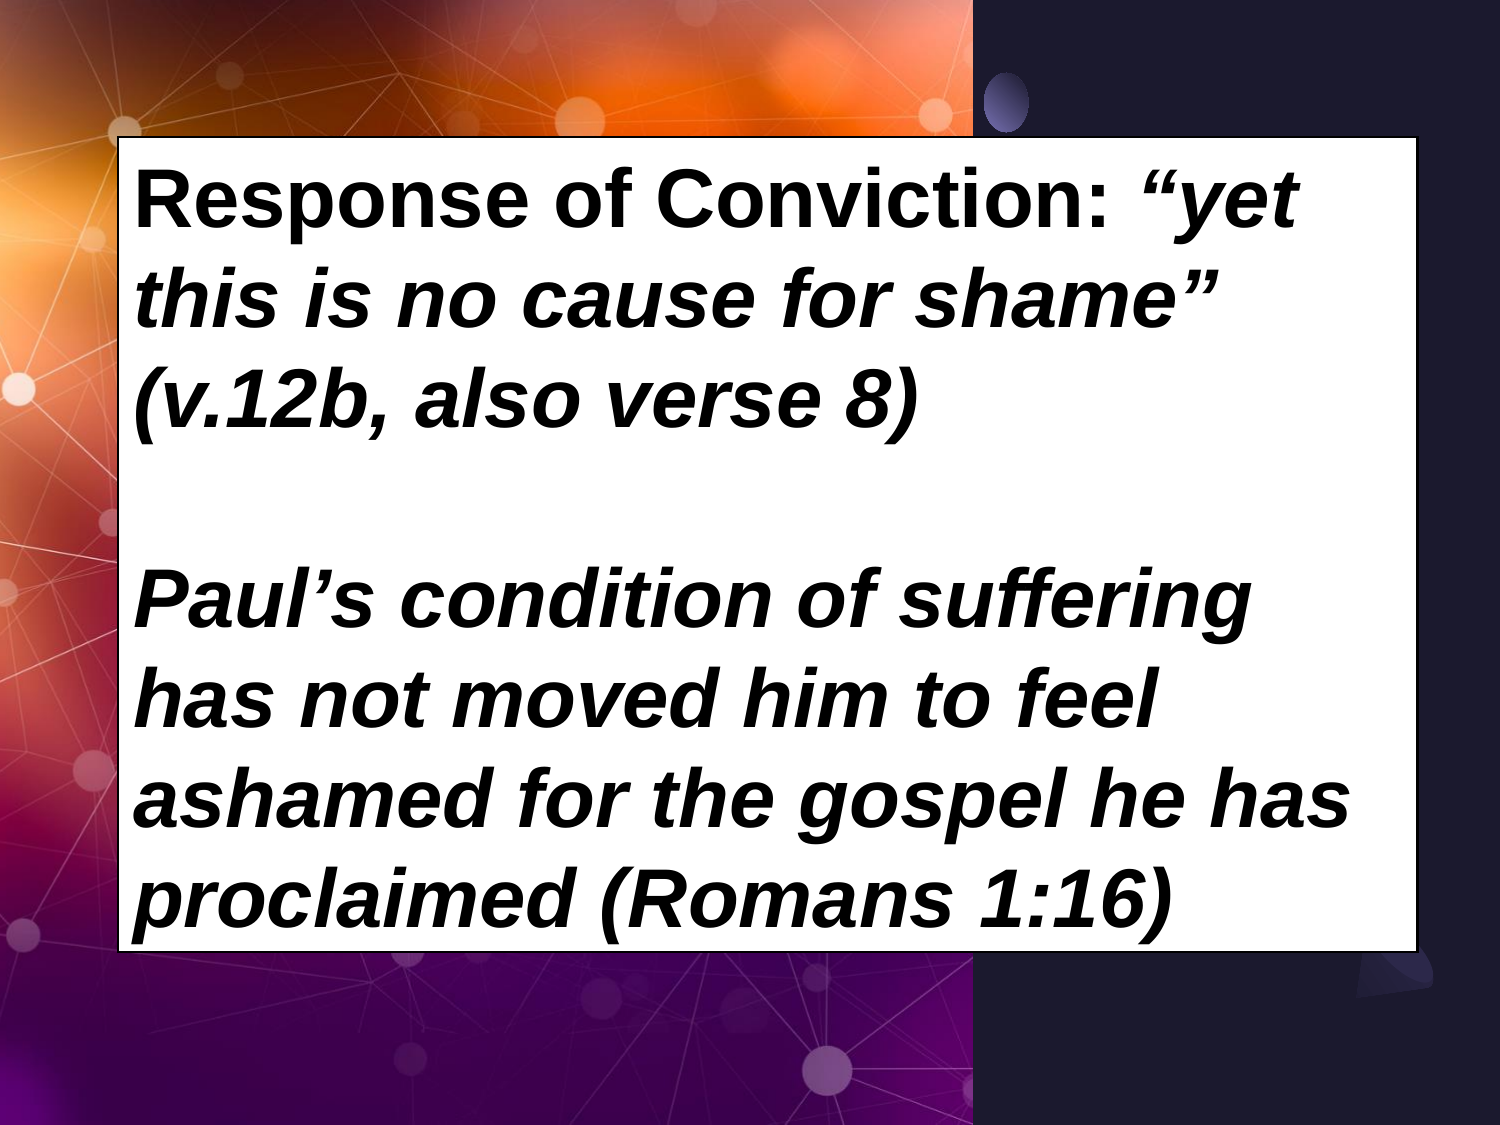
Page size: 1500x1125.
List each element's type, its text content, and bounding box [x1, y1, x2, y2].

picture [0, 0, 973, 1125]
text_box Response of Conviction: “yet this is no cause for shame” (v.12b, also verse 8) Paul’s condition of suffering has not moved him to feel ashamed for the gospel he has proclaimed (Romans 1:16) [973, 136, 1419, 953]
